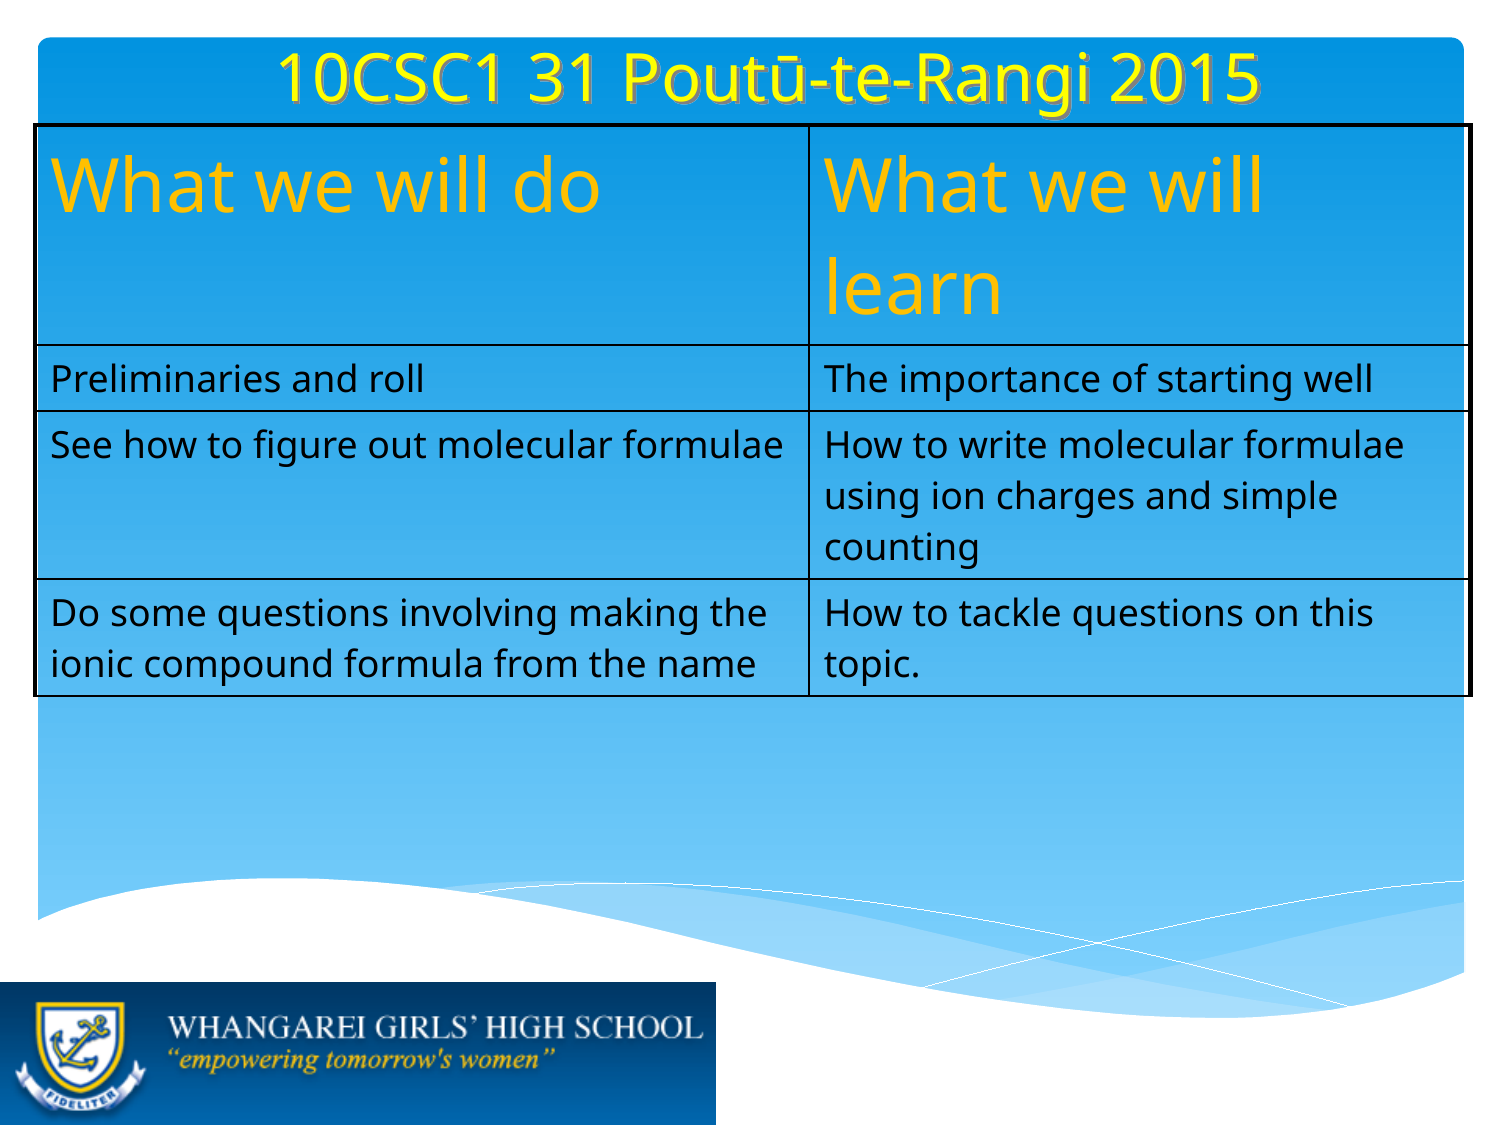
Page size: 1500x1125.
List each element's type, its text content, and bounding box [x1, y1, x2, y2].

table_cell How to write molecular formulae using ion charges and simple counting [810, 412, 1468, 578]
table_header What we will do [37, 127, 808, 344]
table_cell Preliminaries and roll [37, 346, 808, 410]
table_cell Do some questions involving making the ionic compound formula from the name [37, 580, 808, 695]
picture [0, 982, 716, 1125]
table_header What we will learn [810, 127, 1468, 344]
table_cell The importance of starting well [810, 346, 1468, 410]
table_cell How to tackle questions on this topic. [810, 580, 1468, 695]
text_box 10CSC1 31 Poutū-te-Rangi 2015 [162, 24, 1375, 123]
table_cell See how to figure out molecular formulae [37, 412, 808, 578]
